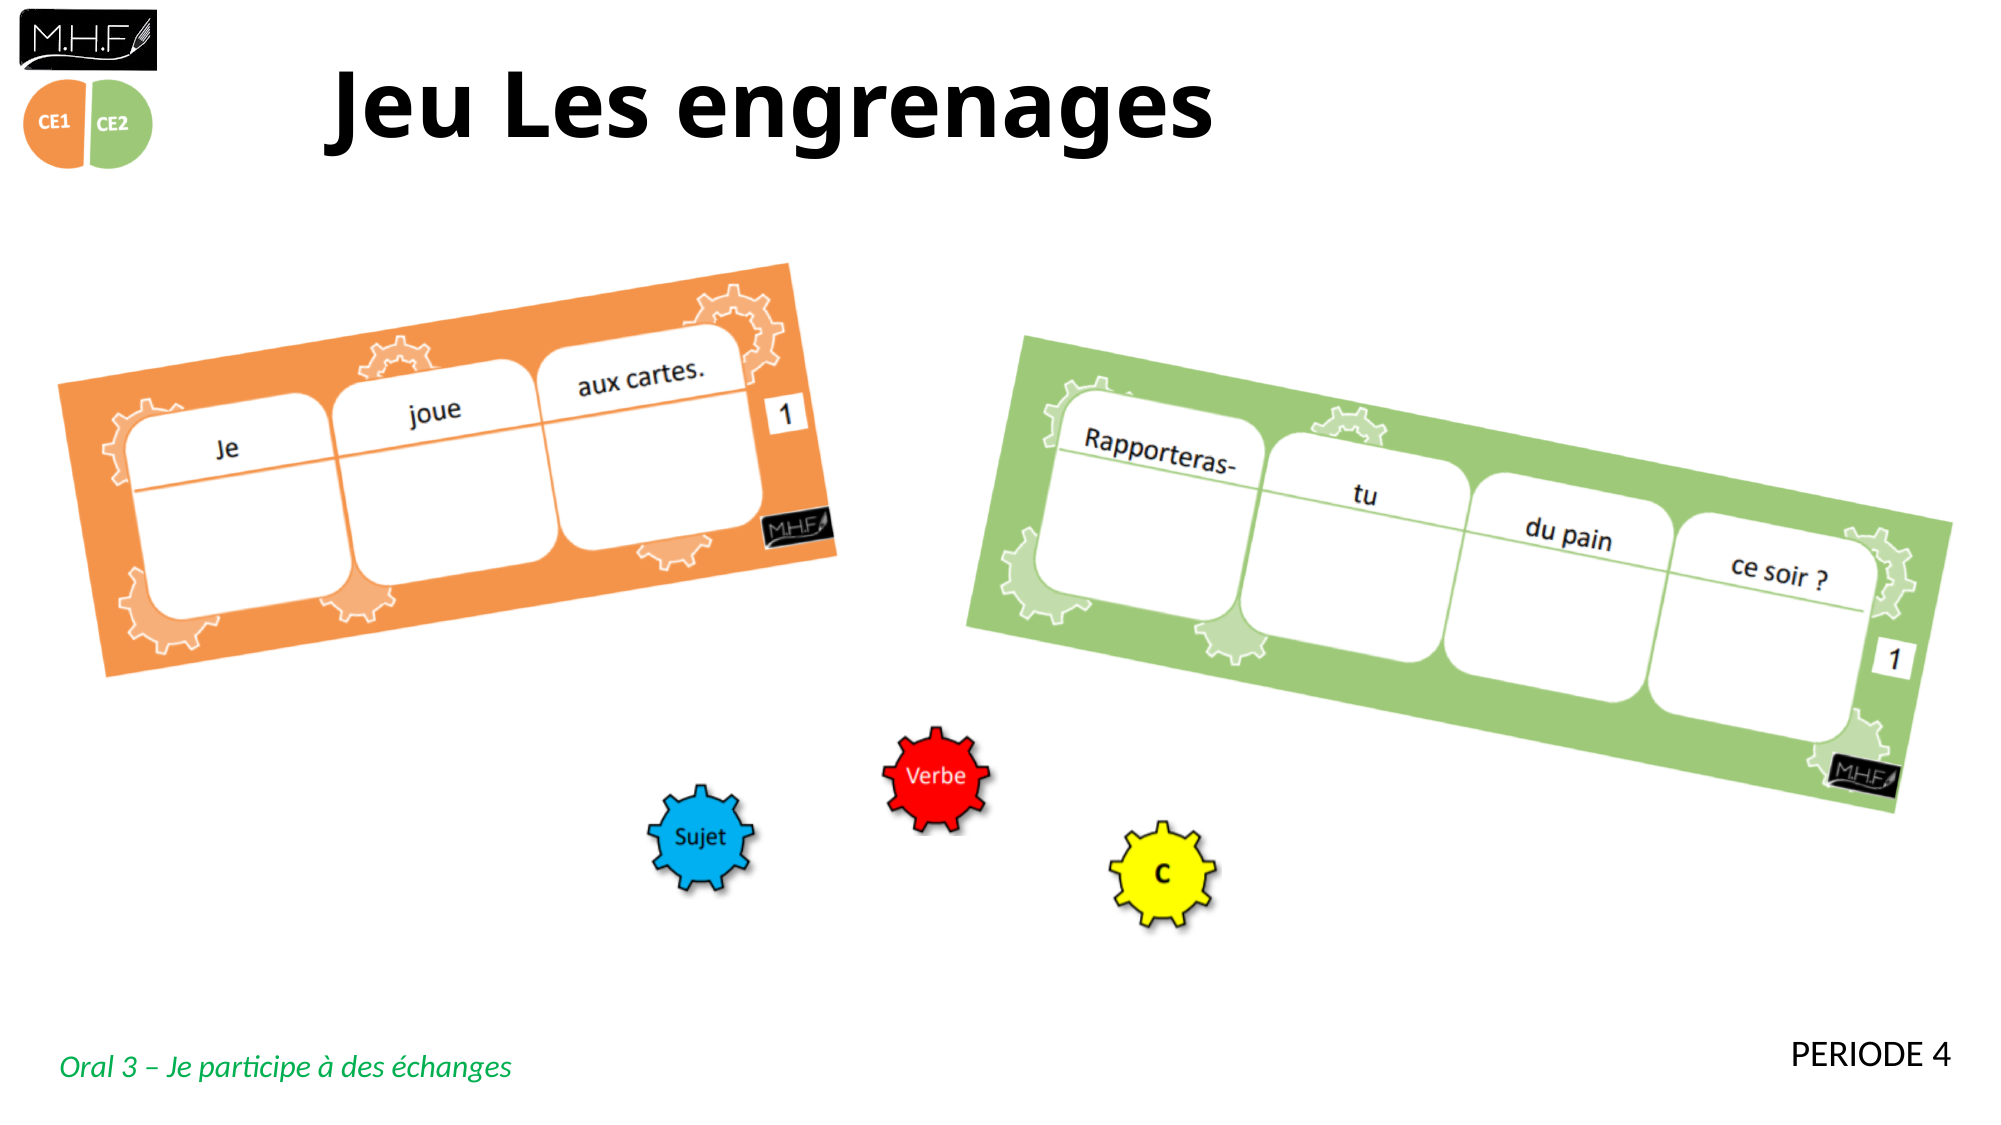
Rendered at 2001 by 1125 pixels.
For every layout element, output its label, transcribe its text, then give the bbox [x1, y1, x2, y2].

picture [869, 328, 1955, 836]
text_box Oral 3 – Je participe à des échanges [44, 1038, 1346, 1092]
picture [46, 251, 848, 680]
text_box PERIODE 4 [1362, 1021, 1967, 1082]
title Jeu Les engrenages [316, 0, 1863, 218]
picture [1, 7, 177, 207]
picture [623, 771, 767, 900]
picture [1100, 810, 1222, 938]
